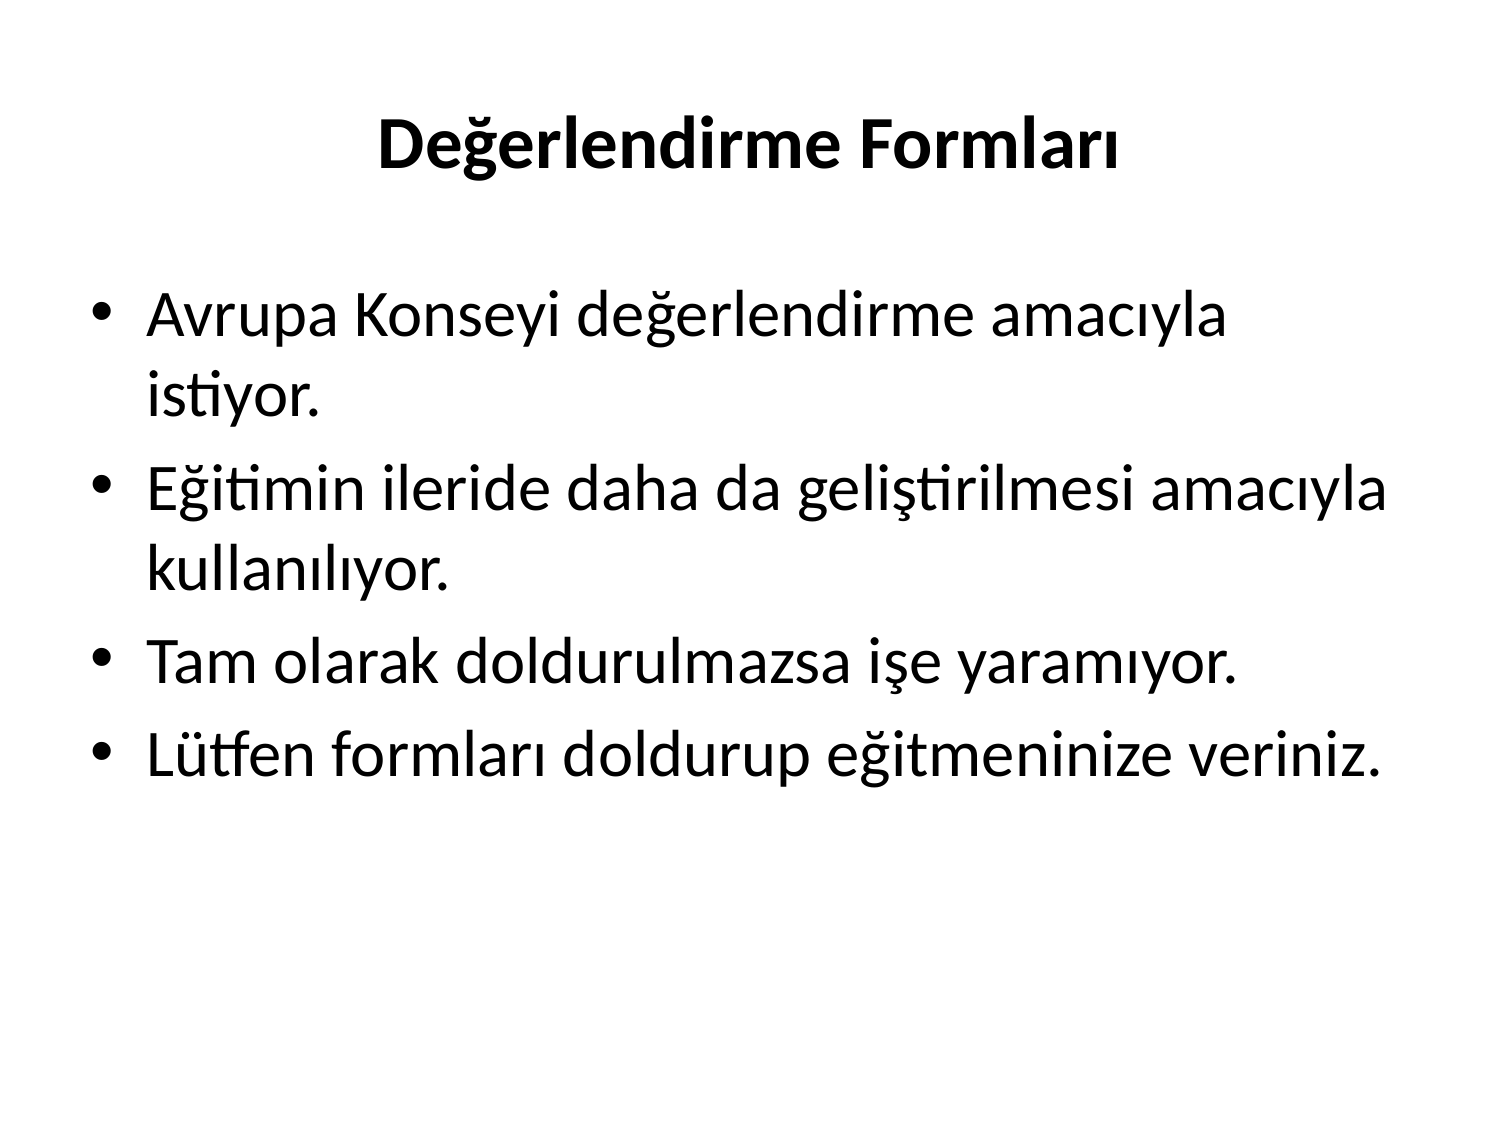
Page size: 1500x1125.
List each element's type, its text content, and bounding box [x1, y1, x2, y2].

list Avrupa Konseyi değerlendirme amacıyla istiyor. Eğitimin ileride daha da geliştirilmesi amacıyla kullanılıyor. Tam olarak doldurulmazsa işe yaramıyor. Lütfen formları doldurup eğitmeninize veriniz. [75, 262, 1425, 1005]
title Değerlendirme Formları [75, 45, 1425, 233]
